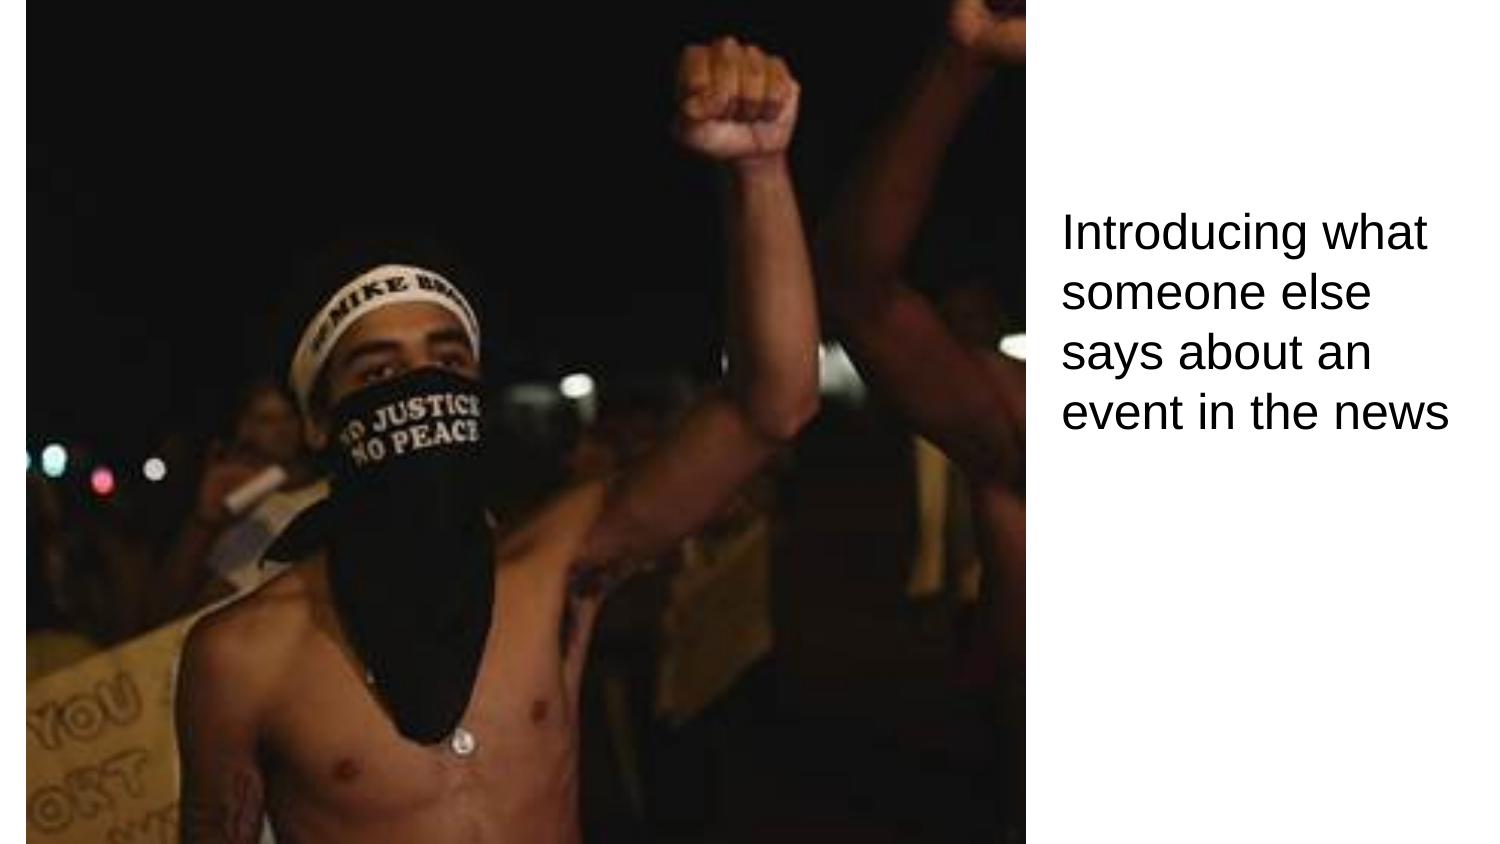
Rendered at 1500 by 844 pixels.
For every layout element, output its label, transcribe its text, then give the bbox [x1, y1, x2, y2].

picture [26, 0, 1027, 844]
text_box Introducing what someone else says about an event in the news [1046, 184, 1485, 455]
